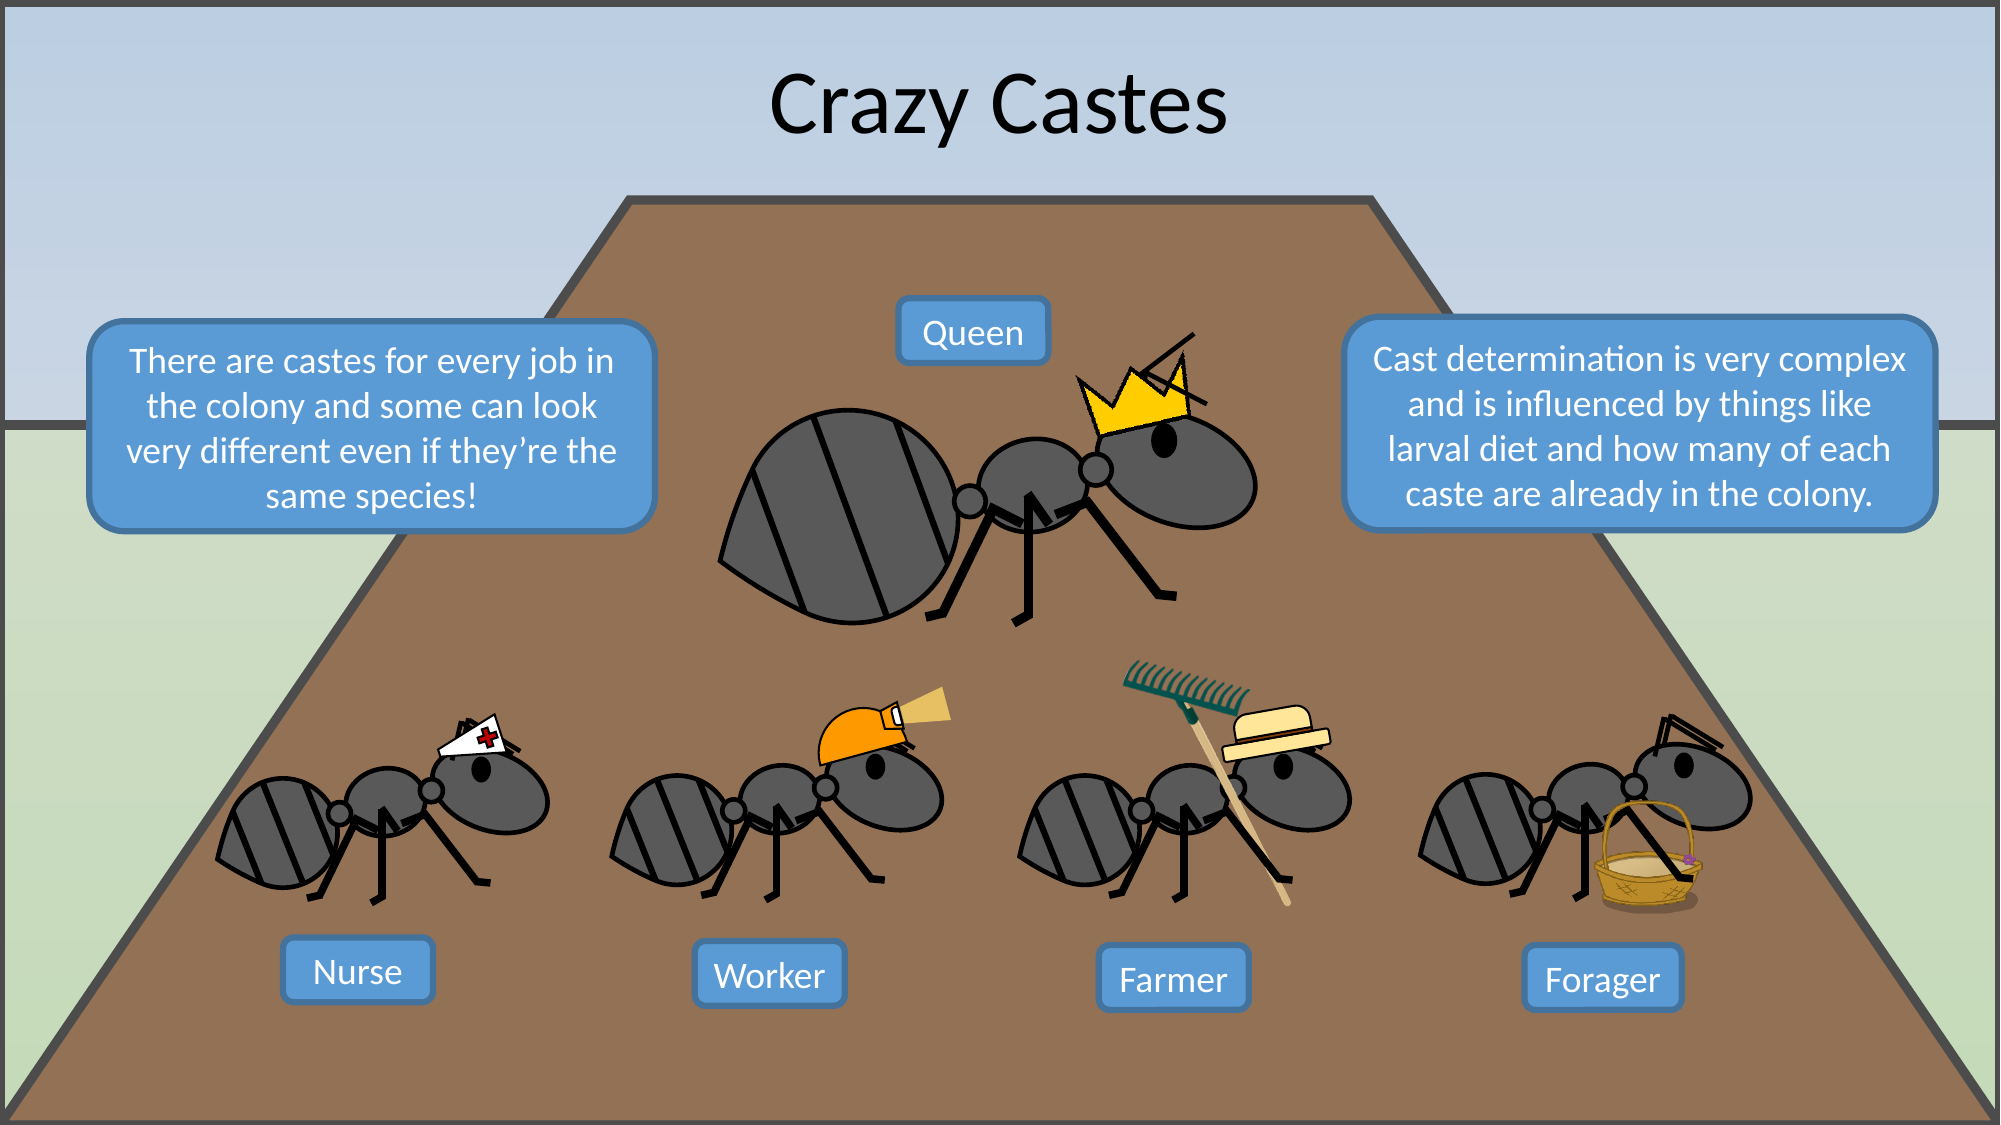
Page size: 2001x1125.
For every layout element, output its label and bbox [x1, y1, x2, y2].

text_box [1030, 682, 1352, 1010]
text_box [228, 718, 550, 1003]
text_box [0, 1, 2000, 1125]
text_box [1430, 714, 1753, 1010]
text_box [89, 298, 1259, 623]
text_box [622, 691, 948, 1006]
